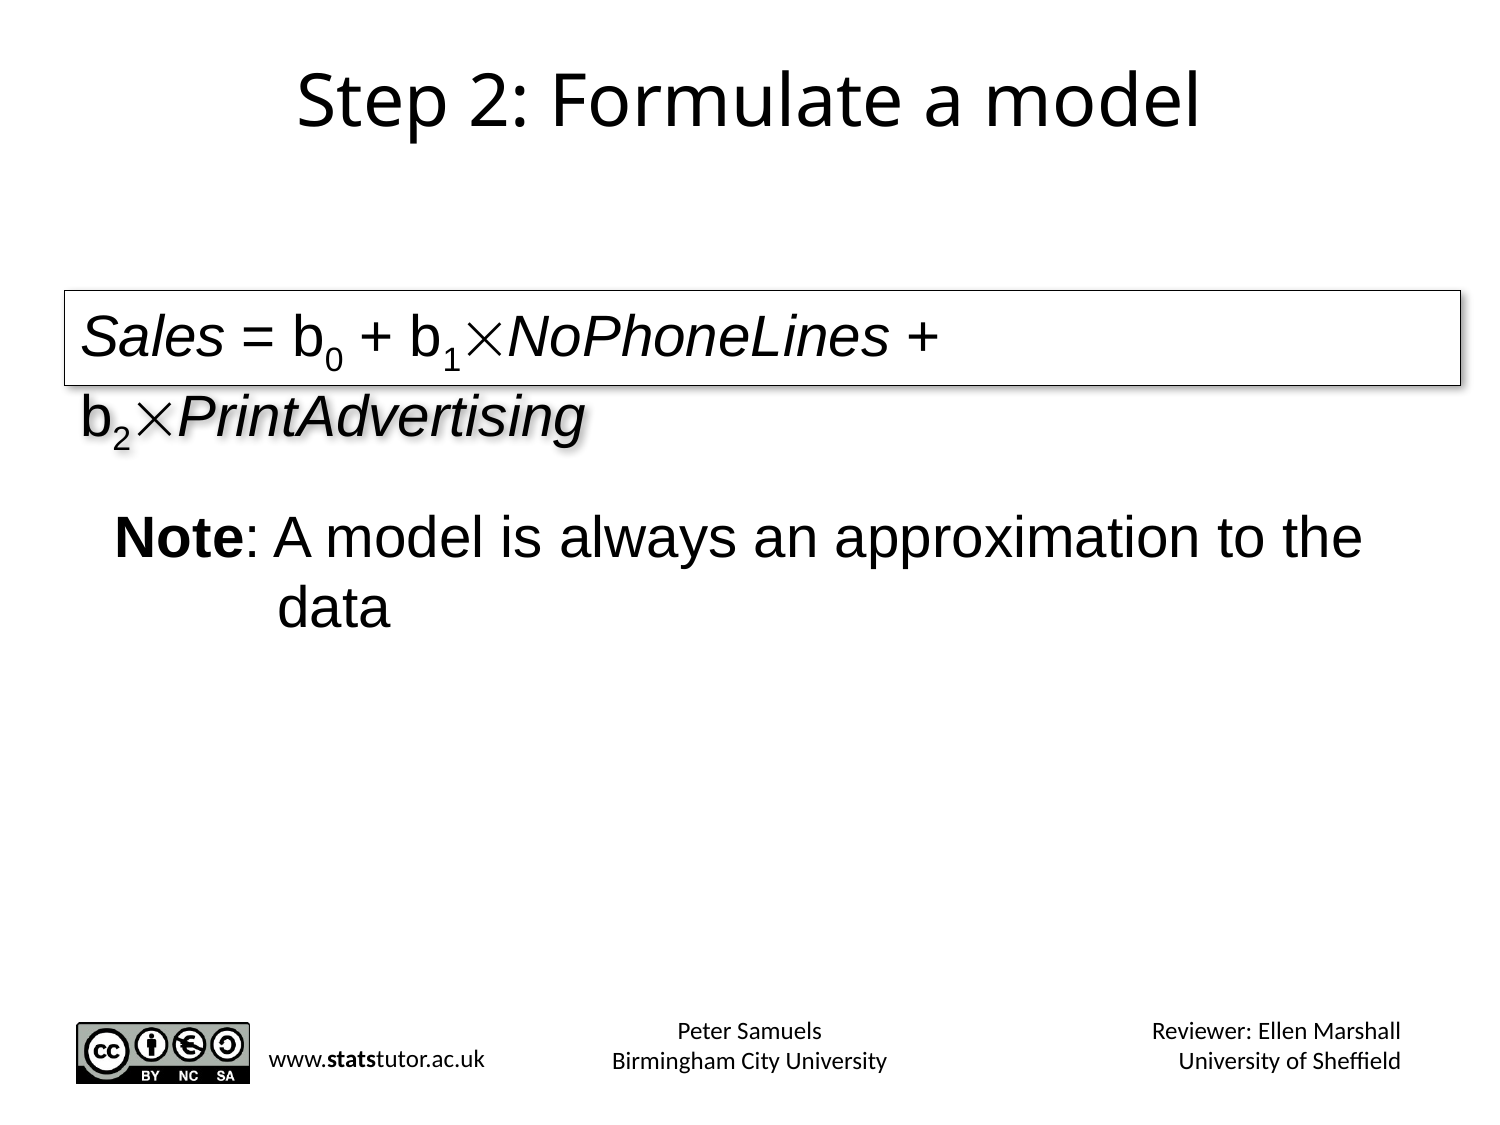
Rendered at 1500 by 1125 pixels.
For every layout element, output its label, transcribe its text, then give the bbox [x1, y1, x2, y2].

text_box www.statstutor.ac.uk [254, 1035, 573, 1080]
text_box Peter Samuels Birmingham City University [549, 1007, 951, 1083]
list Sales = b0 + b1NoPhoneLines + b2PrintAdvertising [64, 290, 1461, 386]
picture [76, 1022, 251, 1084]
title Step 2: Formulate a model [75, 45, 1425, 149]
text_box Note: A model is always an approximation to the data [100, 491, 1412, 647]
text_box Reviewer: Ellen Marshall University of Sheffield [1038, 1007, 1417, 1083]
